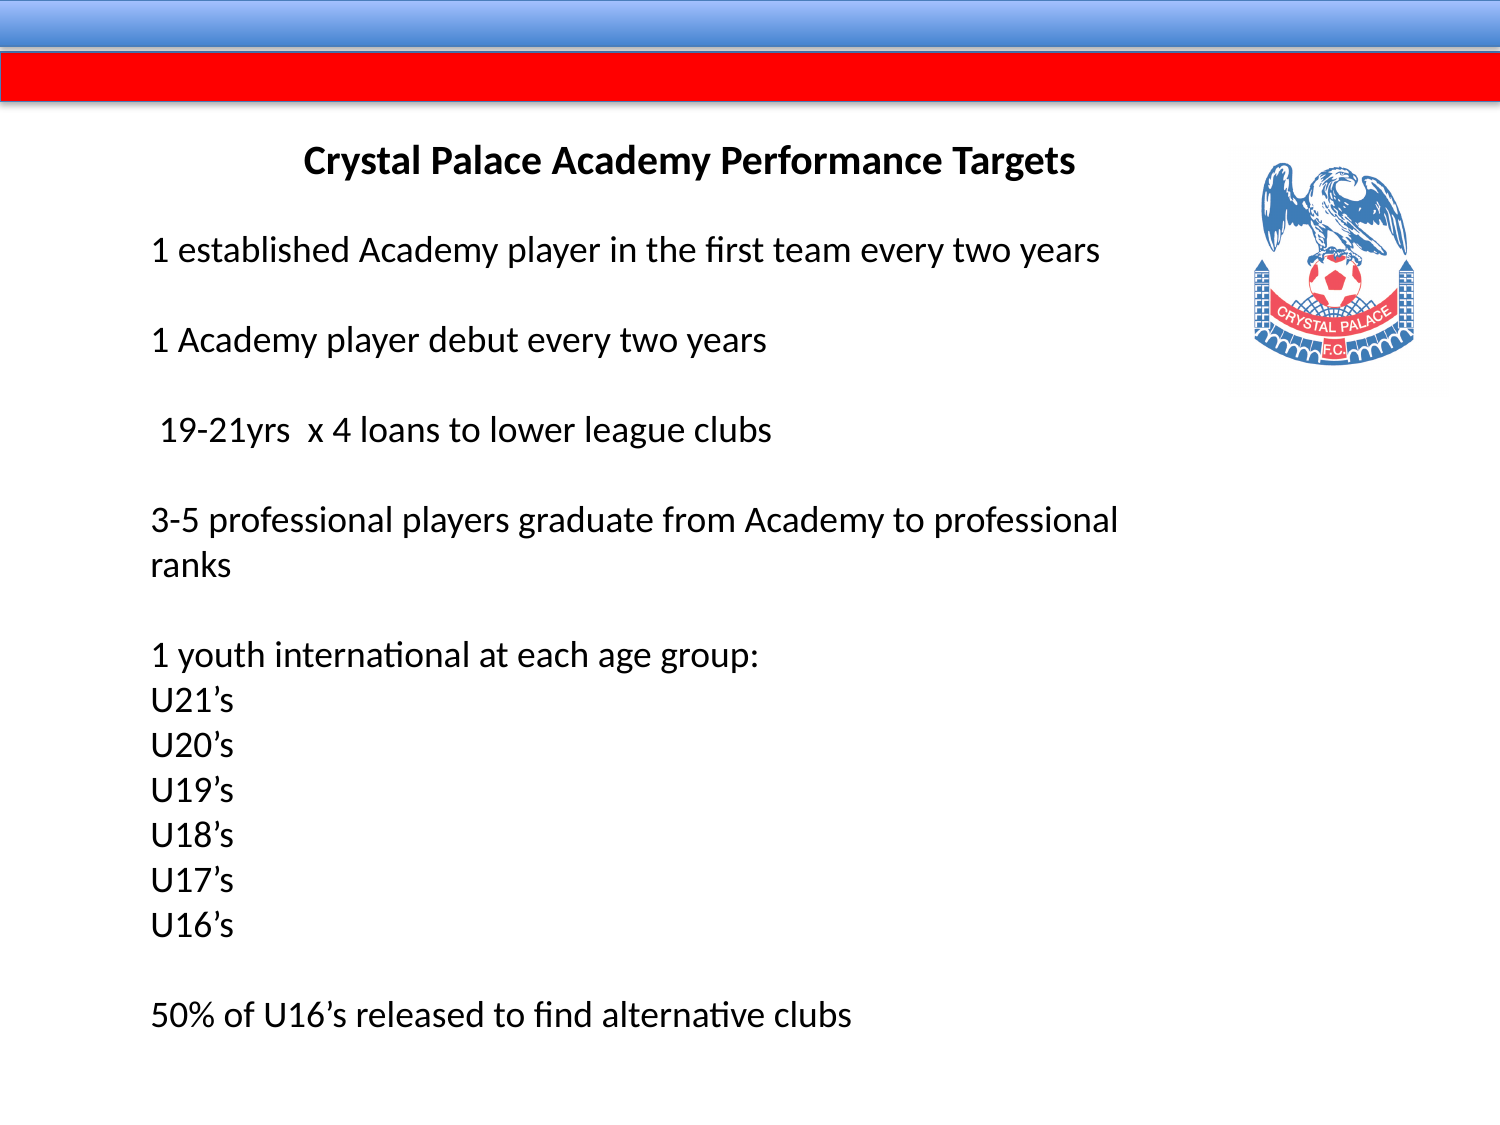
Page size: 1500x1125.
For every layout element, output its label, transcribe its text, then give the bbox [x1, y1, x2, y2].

text_box [0, 54, 1500, 102]
text_box Crystal Palace Academy Performance Targets [289, 125, 1164, 191]
picture [1228, 145, 1449, 397]
text_box 1 established Academy player in the first team every two years 1 Academy player debut every two years 19-21yrs x 4 loans to lower league clubs 3-5 professional players graduate from Academy to professional ranks 1 youth international at each age group: U21’s U20’s U19’s U18’s U17’s U16’s 50% of U16’s released to find alternative clubs [135, 172, 1187, 1043]
text_box [0, 0, 1500, 47]
